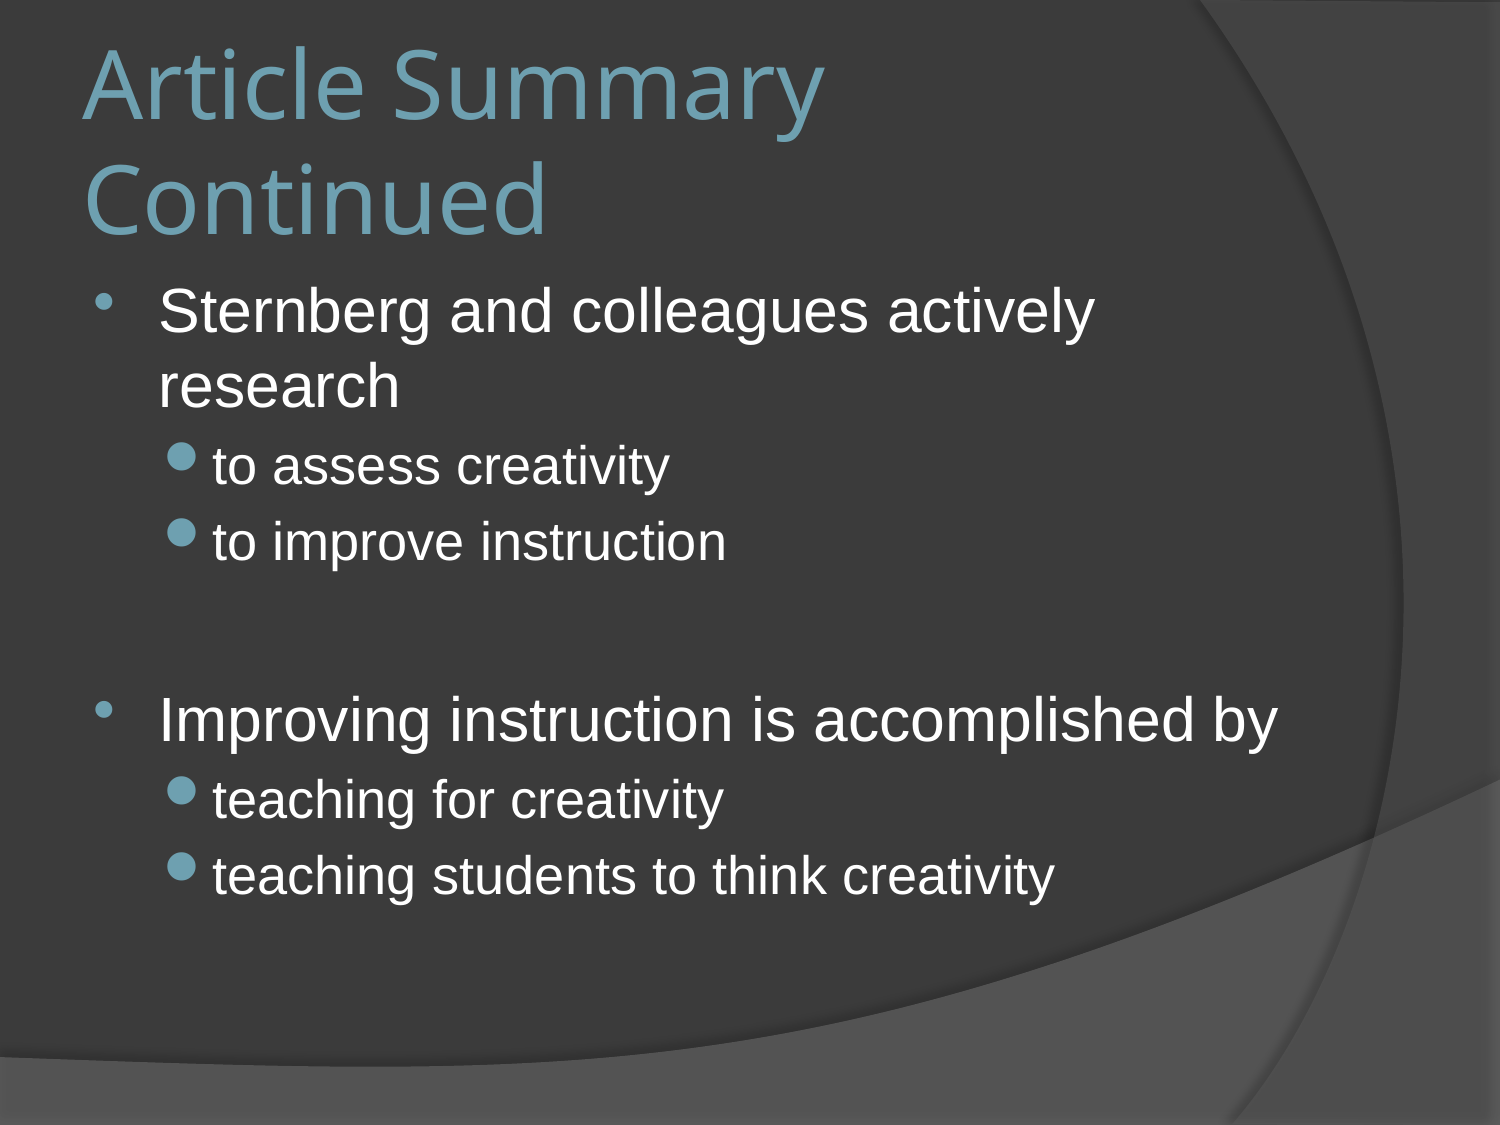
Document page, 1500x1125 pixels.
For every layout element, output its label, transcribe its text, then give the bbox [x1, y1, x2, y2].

list Sternberg and colleagues actively research to assess creativity to improve instruction Improving instruction is accomplished by teaching for creativity teaching students to think creativity [75, 262, 1300, 1005]
title Article Summary Continued [75, 45, 1300, 233]
